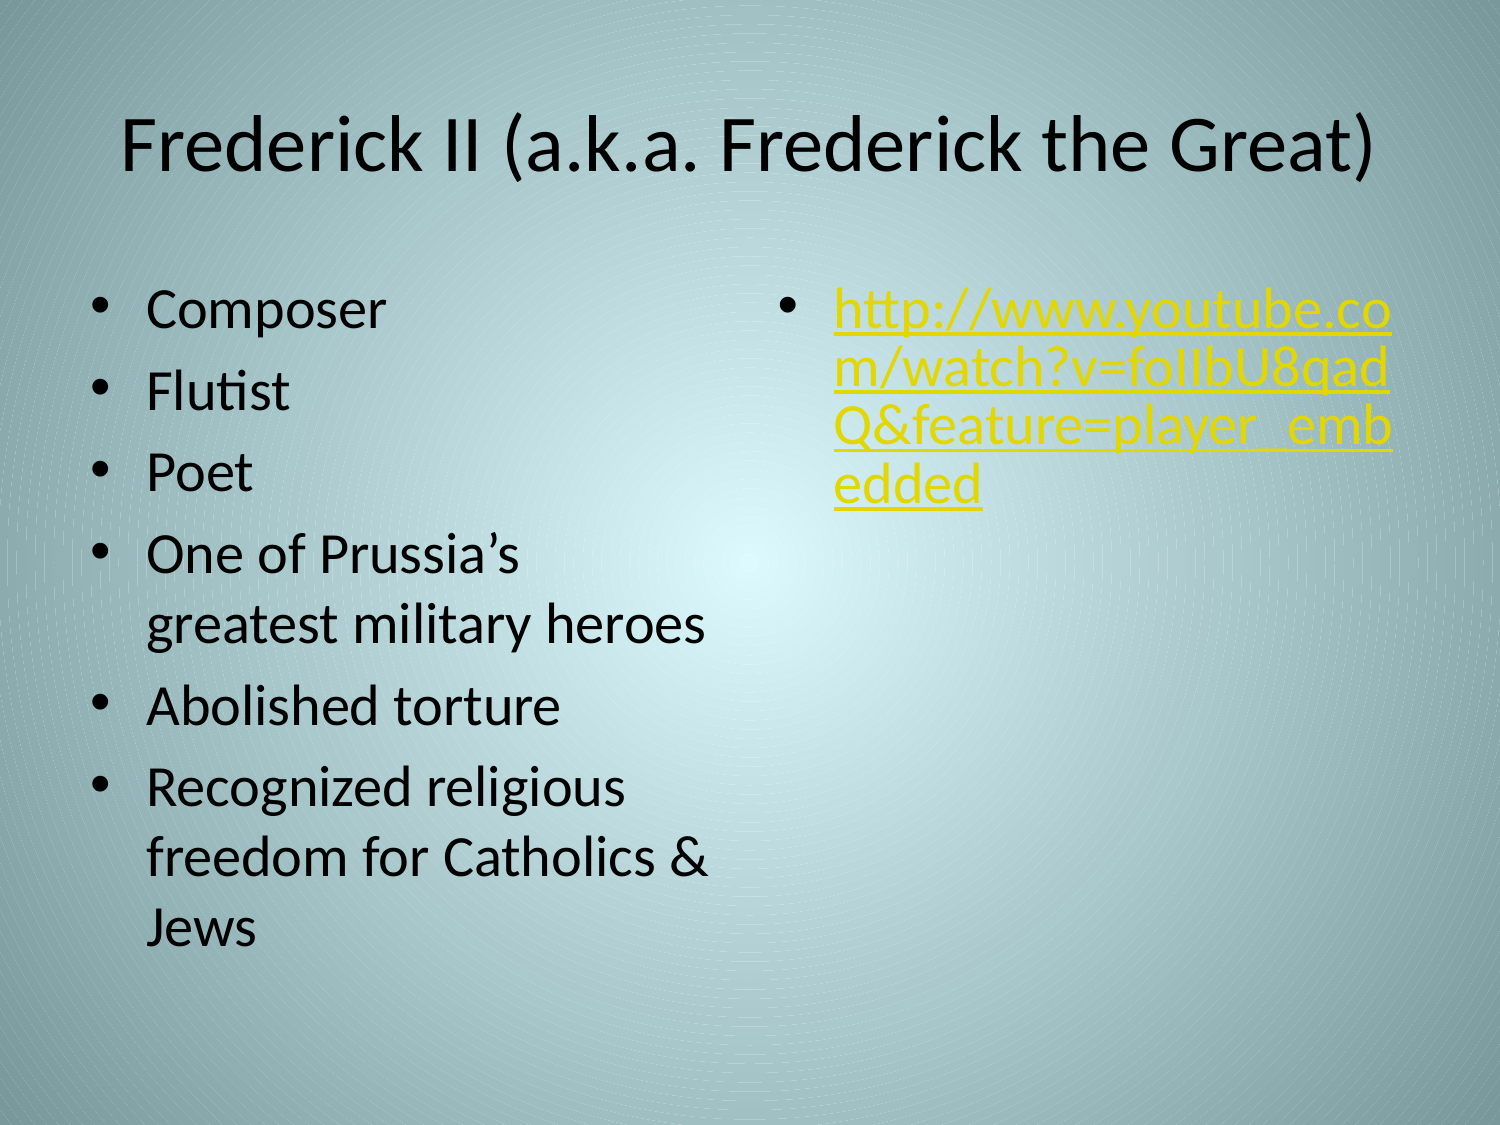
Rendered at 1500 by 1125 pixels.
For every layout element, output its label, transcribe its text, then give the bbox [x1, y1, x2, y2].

title Frederick II (a.k.a. Frederick the Great) [75, 45, 1425, 233]
list http://www.youtube.com/watch?v=foIIbU8qadQ&feature=player_embedded [762, 262, 1425, 1005]
list Composer Flutist Poet One of Prussia’s greatest military heroes Abolished torture Recognized religious freedom for Catholics & Jews [75, 262, 738, 1005]
